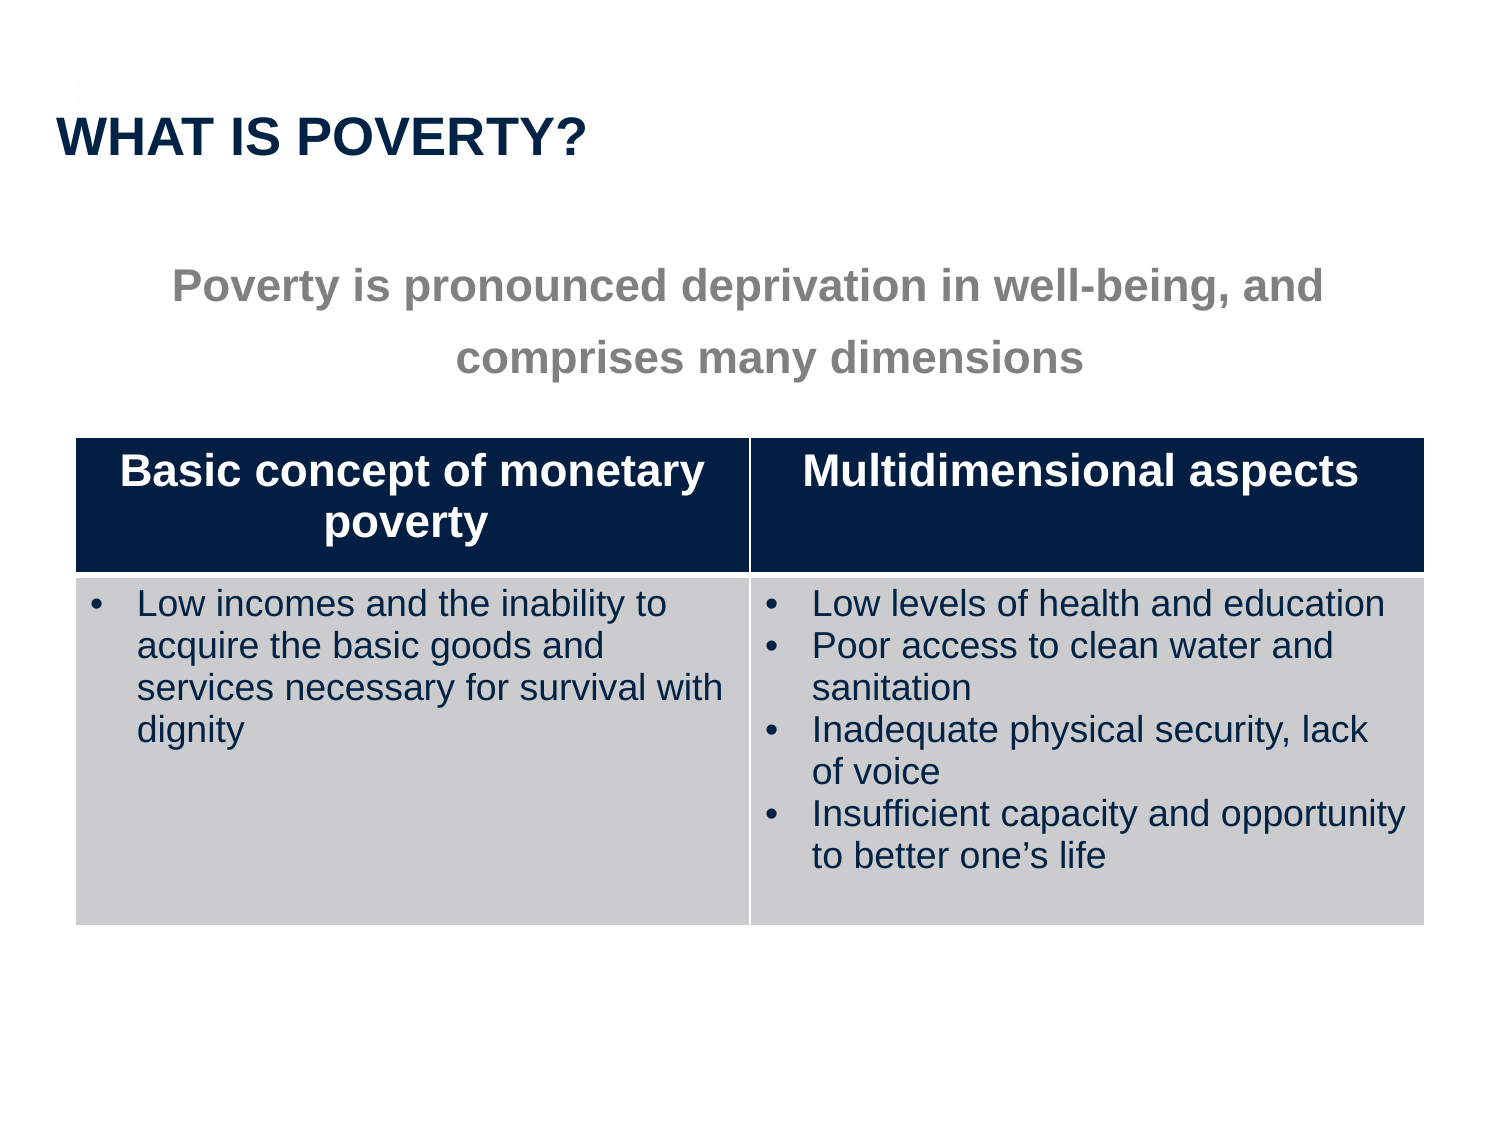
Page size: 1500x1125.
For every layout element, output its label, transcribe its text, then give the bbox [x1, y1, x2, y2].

table_cell Low levels of health and education Poor access to clean water and sanitation Inadequate physical security, lack of voice Insufficient capacity and opportunity to better one’s life [751, 578, 1424, 925]
table_header Basic concept of monetary poverty [76, 438, 749, 572]
table_header Multidimensional aspects [751, 438, 1424, 572]
title WHAT IS POVERTY? [56, 49, 1441, 219]
table_cell Low incomes and the inability to acquire the basic goods and services necessary for survival with dignity [76, 578, 749, 925]
list Poverty is pronounced deprivation in well-being, and comprises many dimensions [56, 239, 1441, 995]
